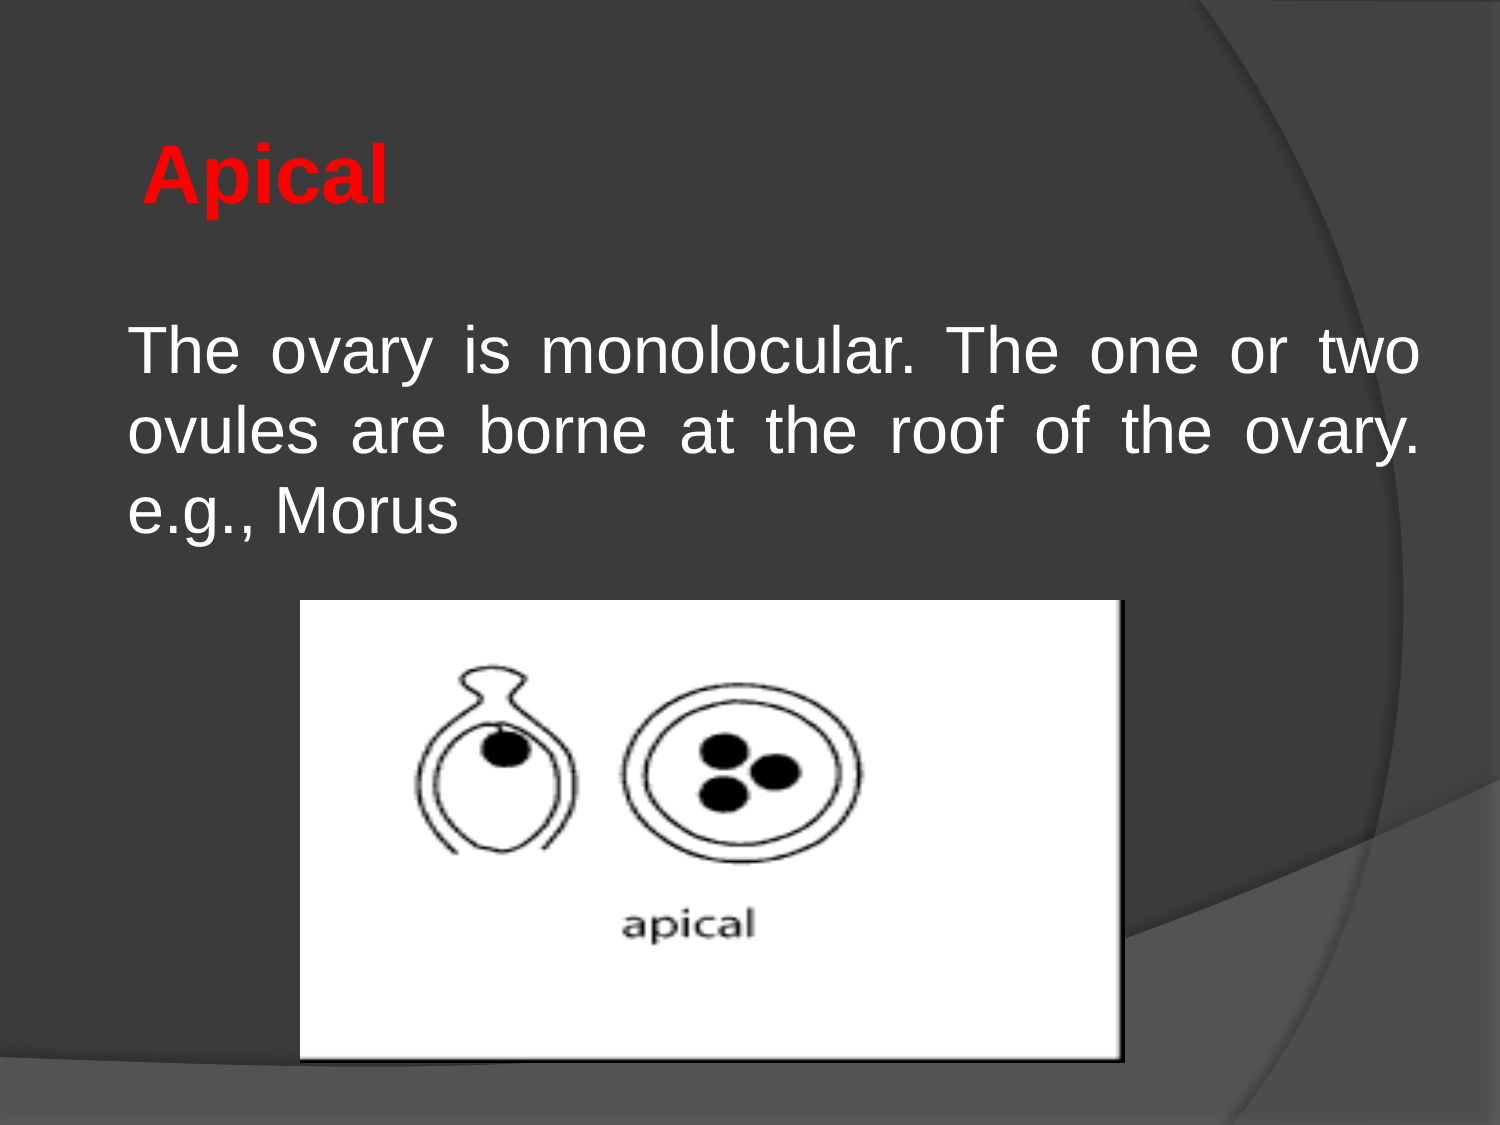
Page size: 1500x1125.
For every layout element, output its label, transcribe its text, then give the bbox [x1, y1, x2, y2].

text_box The ovary is monolocular. The one or two ovules are borne at the roof of the ovary. e.g., Morus [112, 299, 1438, 555]
picture [299, 599, 1126, 1063]
text_box Apical [126, 112, 407, 228]
